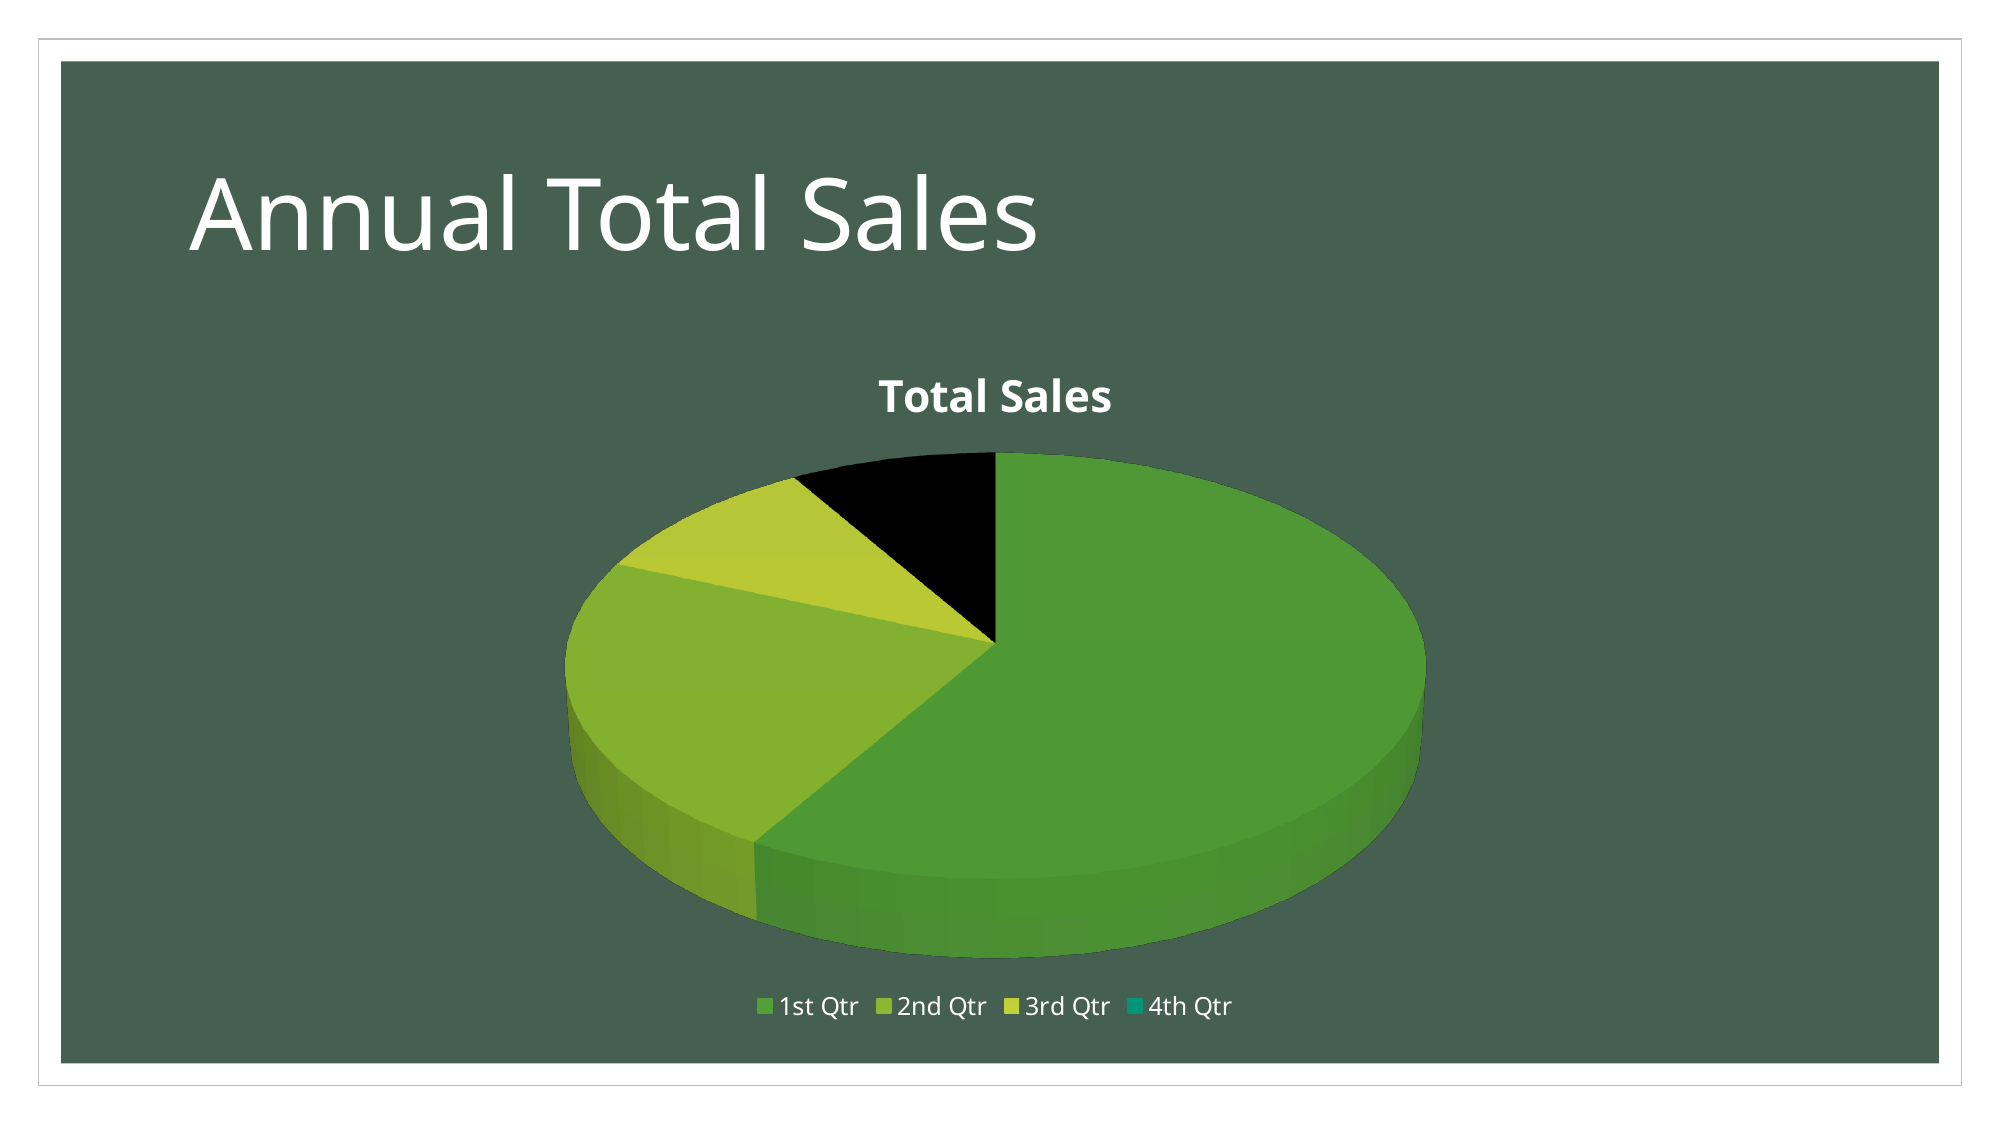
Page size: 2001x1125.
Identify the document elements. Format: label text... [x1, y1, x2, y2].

title Annual Total Sales [174, 105, 1825, 331]
chart [333, 330, 1658, 1030]
